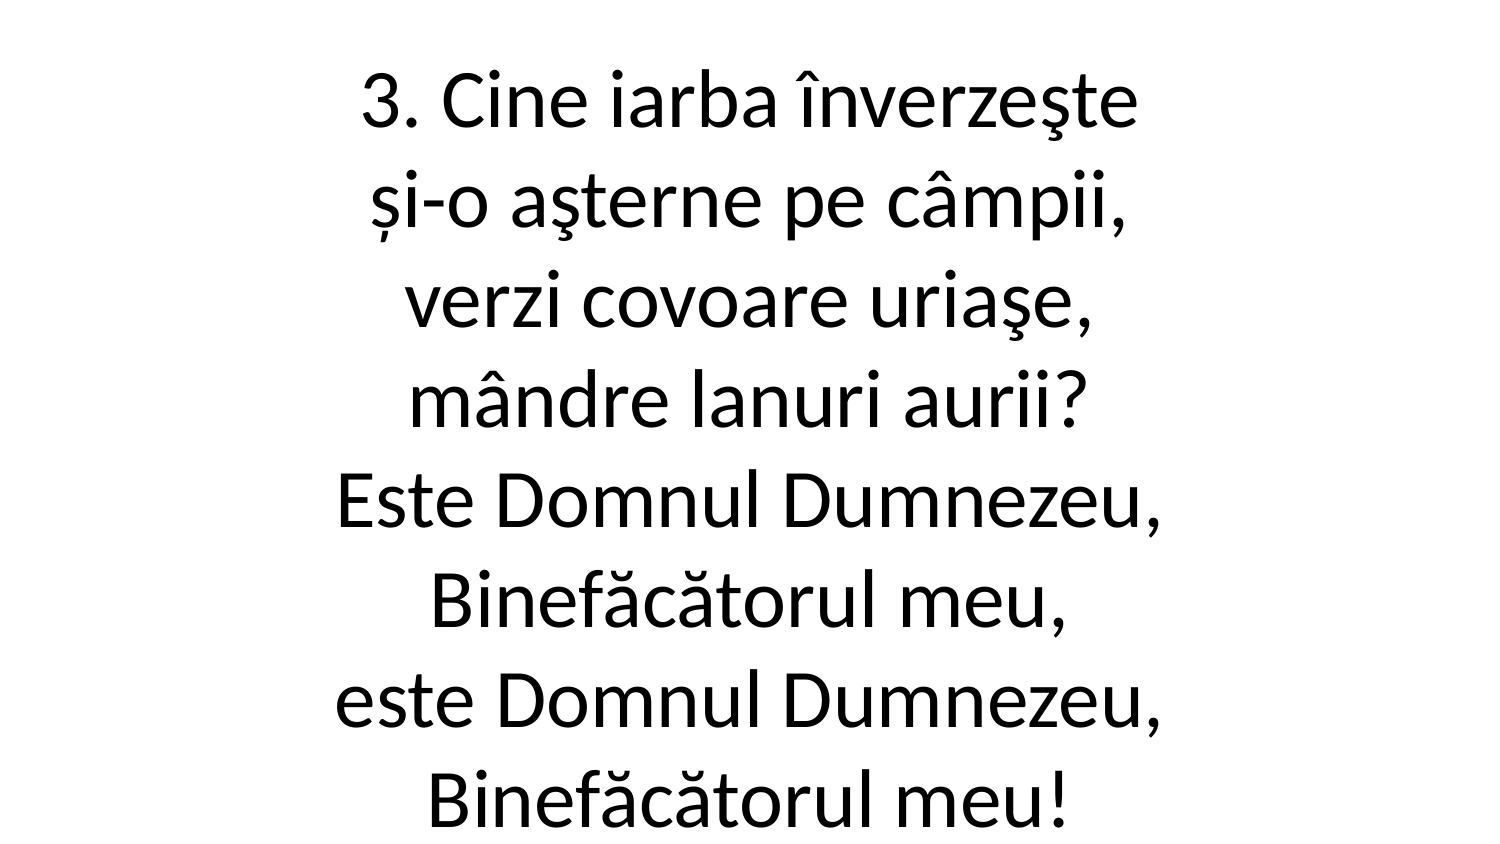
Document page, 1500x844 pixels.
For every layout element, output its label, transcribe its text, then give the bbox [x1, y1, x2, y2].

text_box 3. Cine iarba înverzeşte și-o aşterne pe câmpii, verzi covoare uriaşe, mândre lanuri aurii? Este Domnul Dumnezeu, Binefăcătorul meu, este Domnul Dumnezeu, Binefăcătorul meu! [319, 0, 1180, 844]
